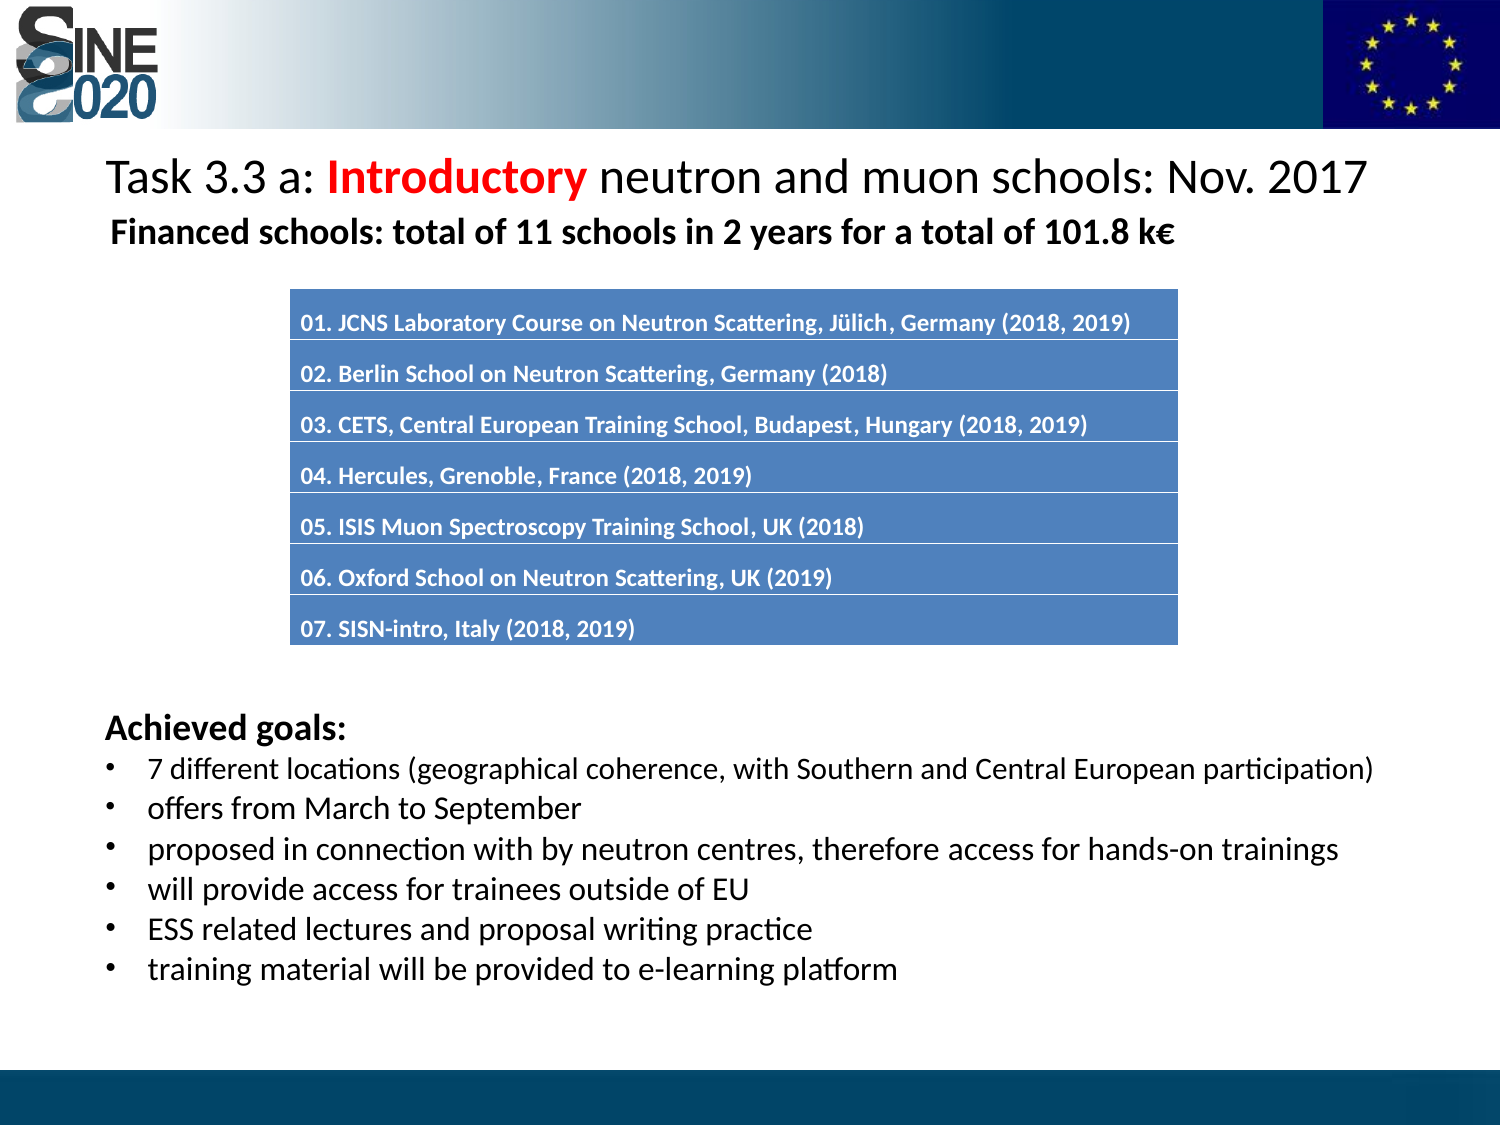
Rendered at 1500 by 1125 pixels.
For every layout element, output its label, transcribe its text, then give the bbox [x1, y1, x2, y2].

text_box Task 3.3 a: Introductory neutron and muon schools: Nov. 2017 [90, 135, 1437, 211]
table_cell 03. CETS, Central European Training School, Budapest, Hungary (2018, 2019) [290, 391, 1178, 441]
text_box Financed schools: total of 11 schools in 2 years for a total of 101.8 k€ [95, 208, 1258, 268]
picture [1003, 0, 1008, 129]
table_cell 06. Oxford School on Neutron Scattering, UK (2019) [290, 544, 1178, 594]
table_cell 04. Hercules, Grenoble, France (2018, 2019) [290, 442, 1178, 492]
table_cell 02. Berlin School on Neutron Scattering, Germany (2018) [290, 340, 1178, 390]
picture [1324, 0, 1500, 129]
text_box Achieved goals: 7 different locations (geographical coherence, with Southern and Central European participation) offers from March to September proposed in connection with by neutron centres, therefore access for hands-on trainings will provide access for trainees outside of EU ESS related lectures and proposal writing practice training material will be provided to e-learning platform [90, 704, 1483, 1012]
table_cell 07. SISN-intro, Italy (2018, 2019) [290, 595, 1178, 645]
table_cell 05. ISIS Muon Spectroscopy Training School, UK (2018) [290, 493, 1178, 543]
table_header 01. JCNS Laboratory Course on Neutron Scattering, Jülich, Germany (2018, 2019) [290, 289, 1178, 339]
picture [0, 0, 984, 129]
